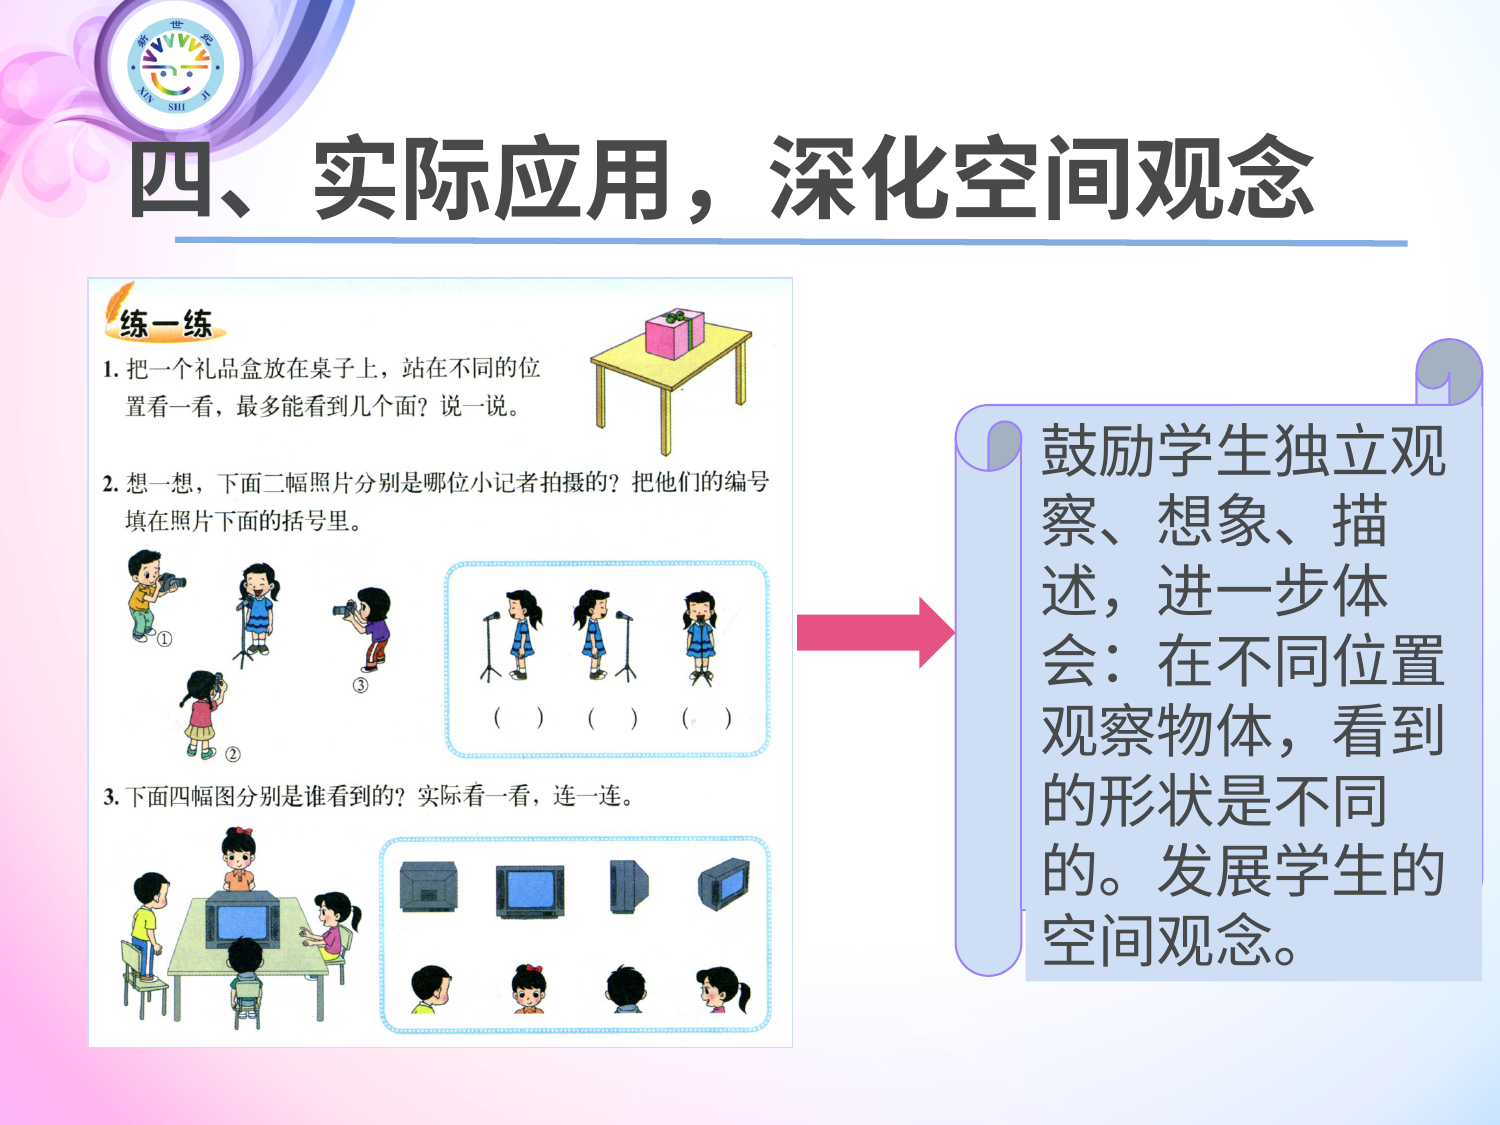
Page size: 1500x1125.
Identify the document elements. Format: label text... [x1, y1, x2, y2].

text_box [955, 339, 1483, 976]
picture [0, 0, 1500, 1125]
text_box 四、实际应用，深化空间观念 [110, 113, 1408, 239]
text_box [175, 239, 1408, 244]
text_box [796, 594, 955, 672]
